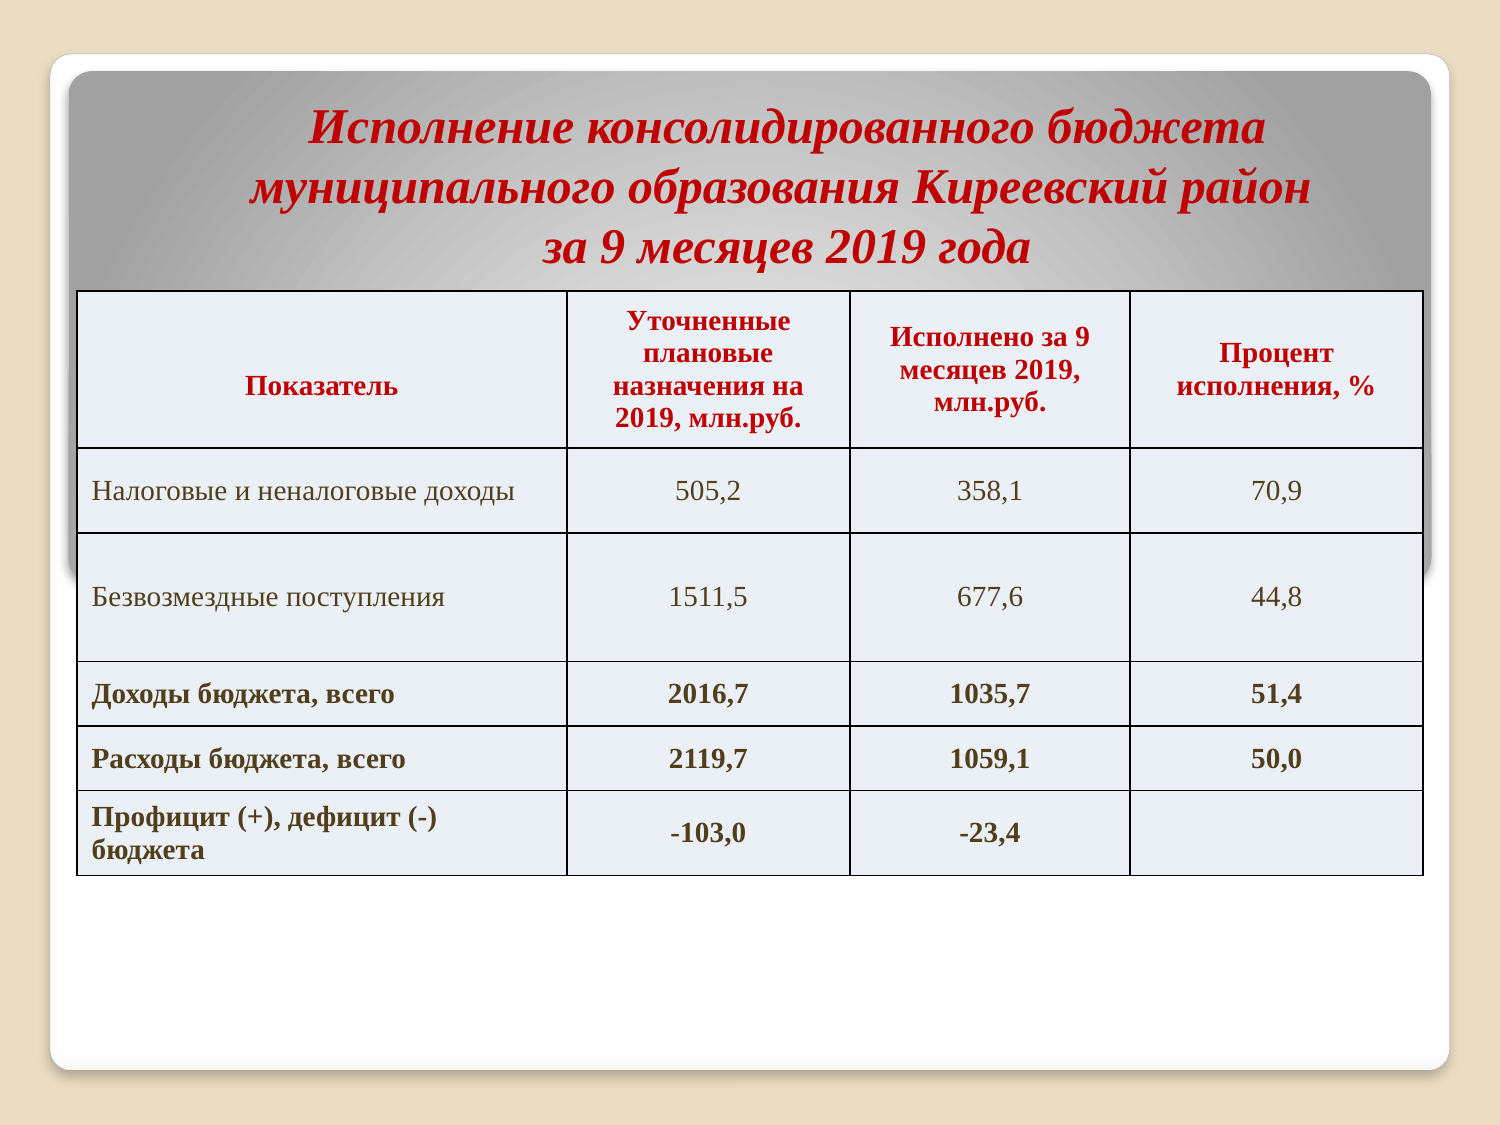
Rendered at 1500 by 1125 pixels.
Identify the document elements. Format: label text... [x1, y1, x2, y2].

table_cell -23,4 [851, 791, 1129, 875]
table_cell [1131, 791, 1422, 875]
table_cell 1059,1 [851, 727, 1129, 790]
table_cell 50,0 [1131, 727, 1422, 790]
table_header Процент исполнения, % [1131, 292, 1422, 447]
table_cell 2016,7 [568, 662, 849, 725]
table_cell 1511,5 [568, 534, 849, 661]
table_cell 1035,7 [851, 662, 1129, 725]
table_header Показатель [78, 292, 566, 447]
table_cell Расходы бюджета, всего [78, 727, 566, 790]
title Исполнение консолидированного бюджета муниципального образования Киреевский район за 9 месяцев 2019 года [175, 101, 1399, 282]
table_header Исполнено за 9 месяцев 2019, млн.руб. [851, 292, 1129, 447]
table_header Уточненные плановые назначения на 2019, млн.руб. [568, 292, 849, 447]
table_cell 358,1 [851, 449, 1129, 532]
table_cell Доходы бюджета, всего [78, 662, 566, 725]
table_cell 44,8 [1131, 534, 1422, 661]
table_cell 70,9 [1131, 449, 1422, 532]
table_cell 677,6 [851, 534, 1129, 661]
table_cell Безвозмездные поступления [78, 534, 566, 661]
table_cell Налоговые и неналоговые доходы [78, 449, 566, 532]
table_cell 51,4 [1131, 662, 1422, 725]
table_cell Профицит (+), дефицит (-) бюджета [78, 791, 566, 875]
table_cell 505,2 [568, 449, 849, 532]
table_cell -103,0 [568, 791, 849, 875]
table_cell 2119,7 [568, 727, 849, 790]
